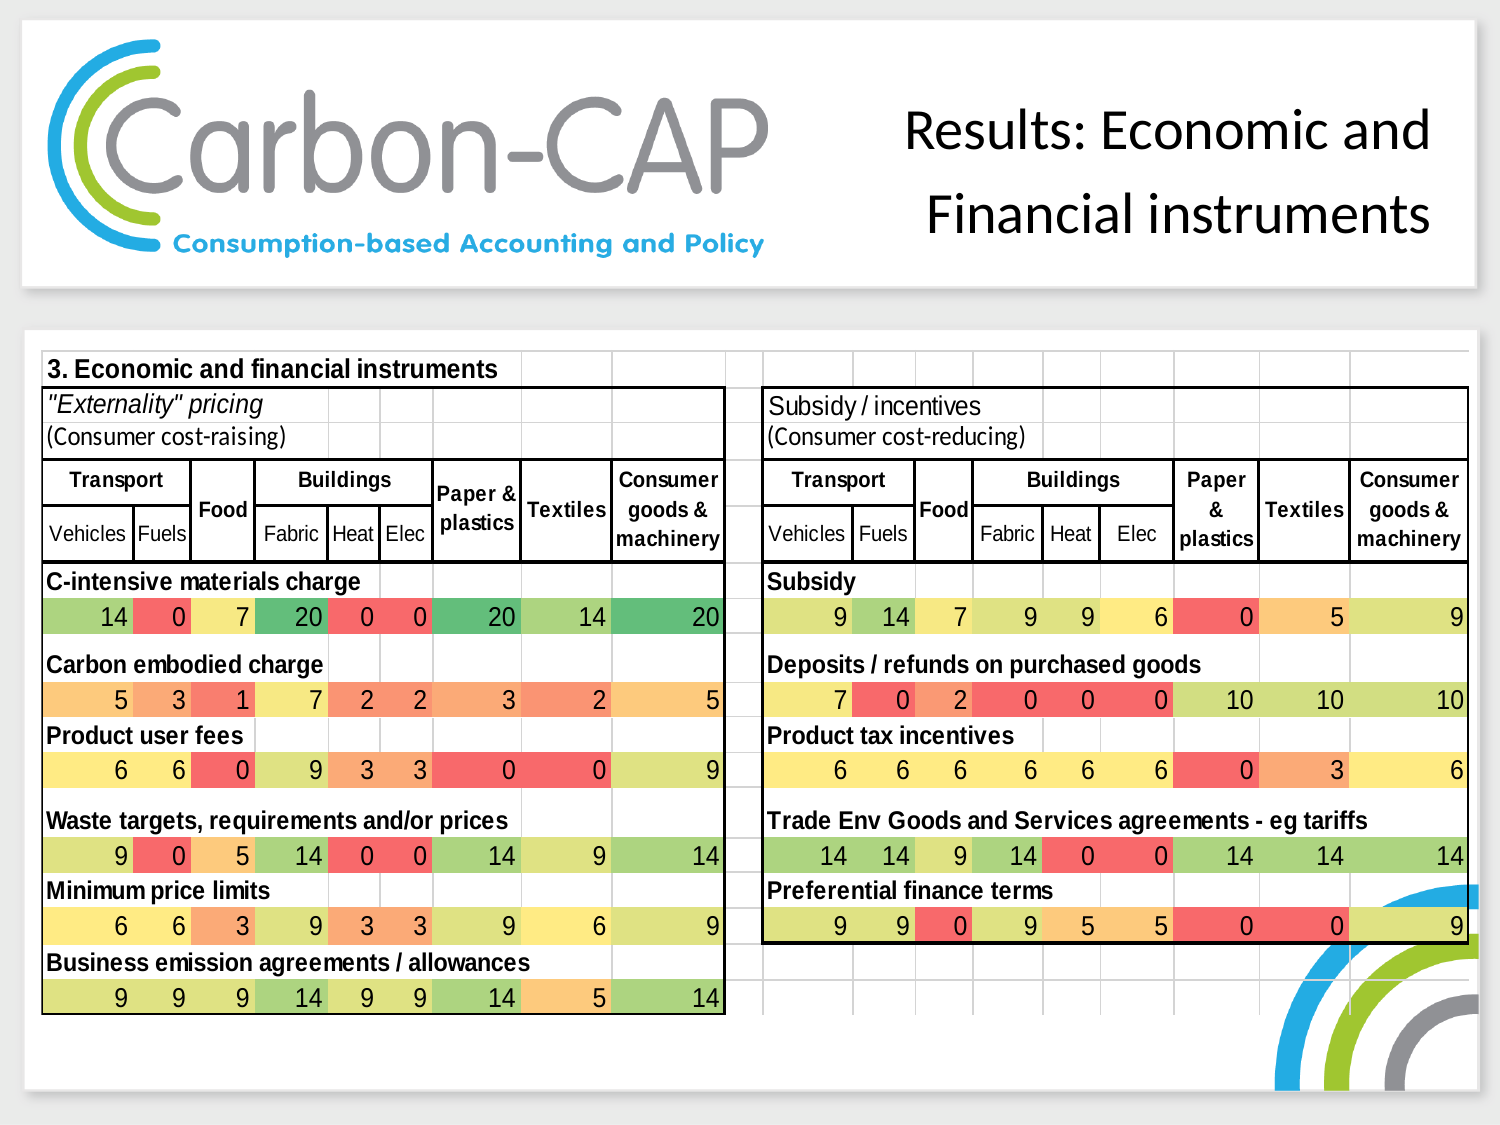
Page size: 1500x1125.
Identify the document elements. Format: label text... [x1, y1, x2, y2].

picture [0, 0, 1500, 1125]
text_box Results: Economic and Financial instruments [702, 19, 1447, 220]
